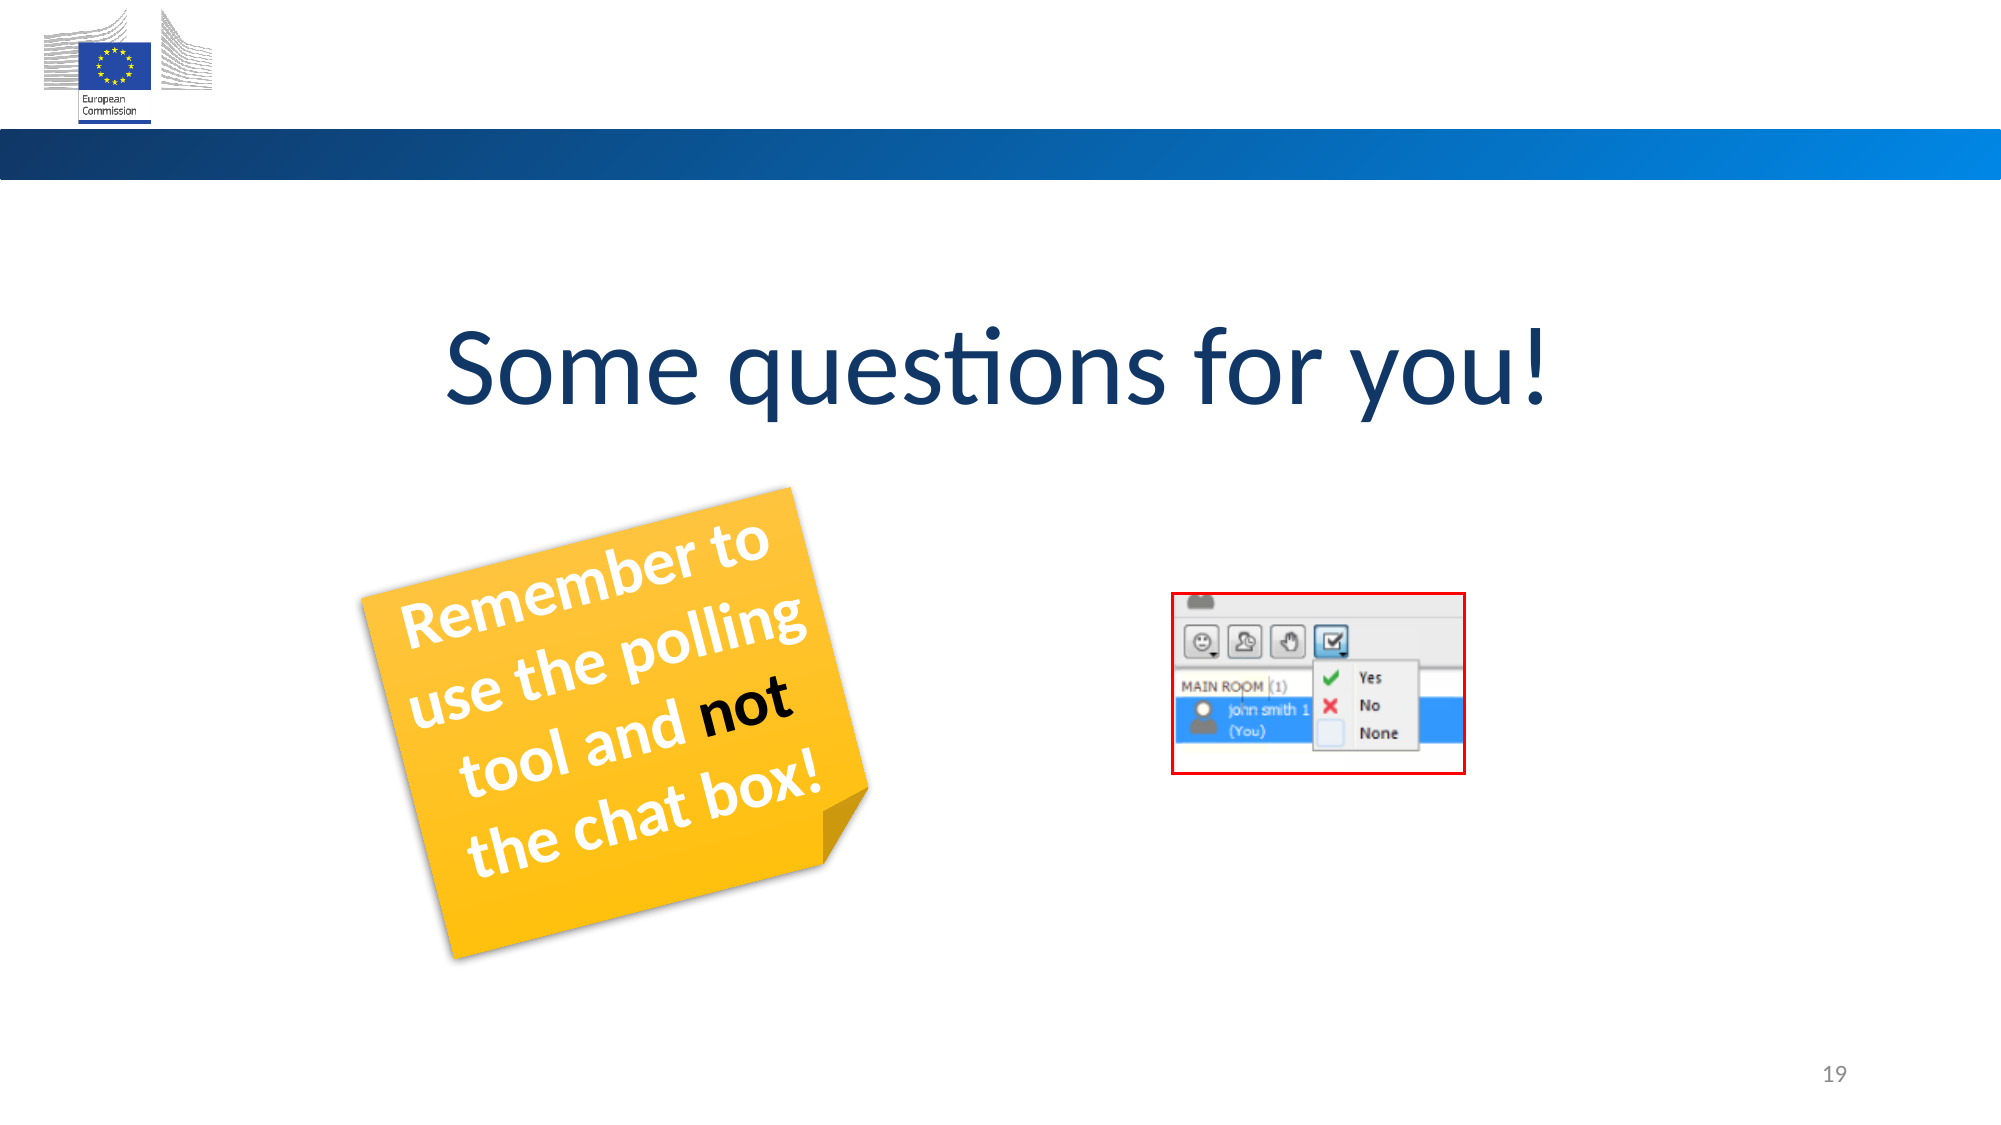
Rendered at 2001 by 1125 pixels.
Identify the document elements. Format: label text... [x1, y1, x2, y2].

text_box Remember to use the polling tool and not the chat box! [361, 487, 869, 959]
picture [1173, 595, 1463, 772]
slide_number 19 [1412, 1042, 1863, 1103]
picture [44, 8, 212, 124]
list Some questions for you! [137, 299, 1863, 1014]
